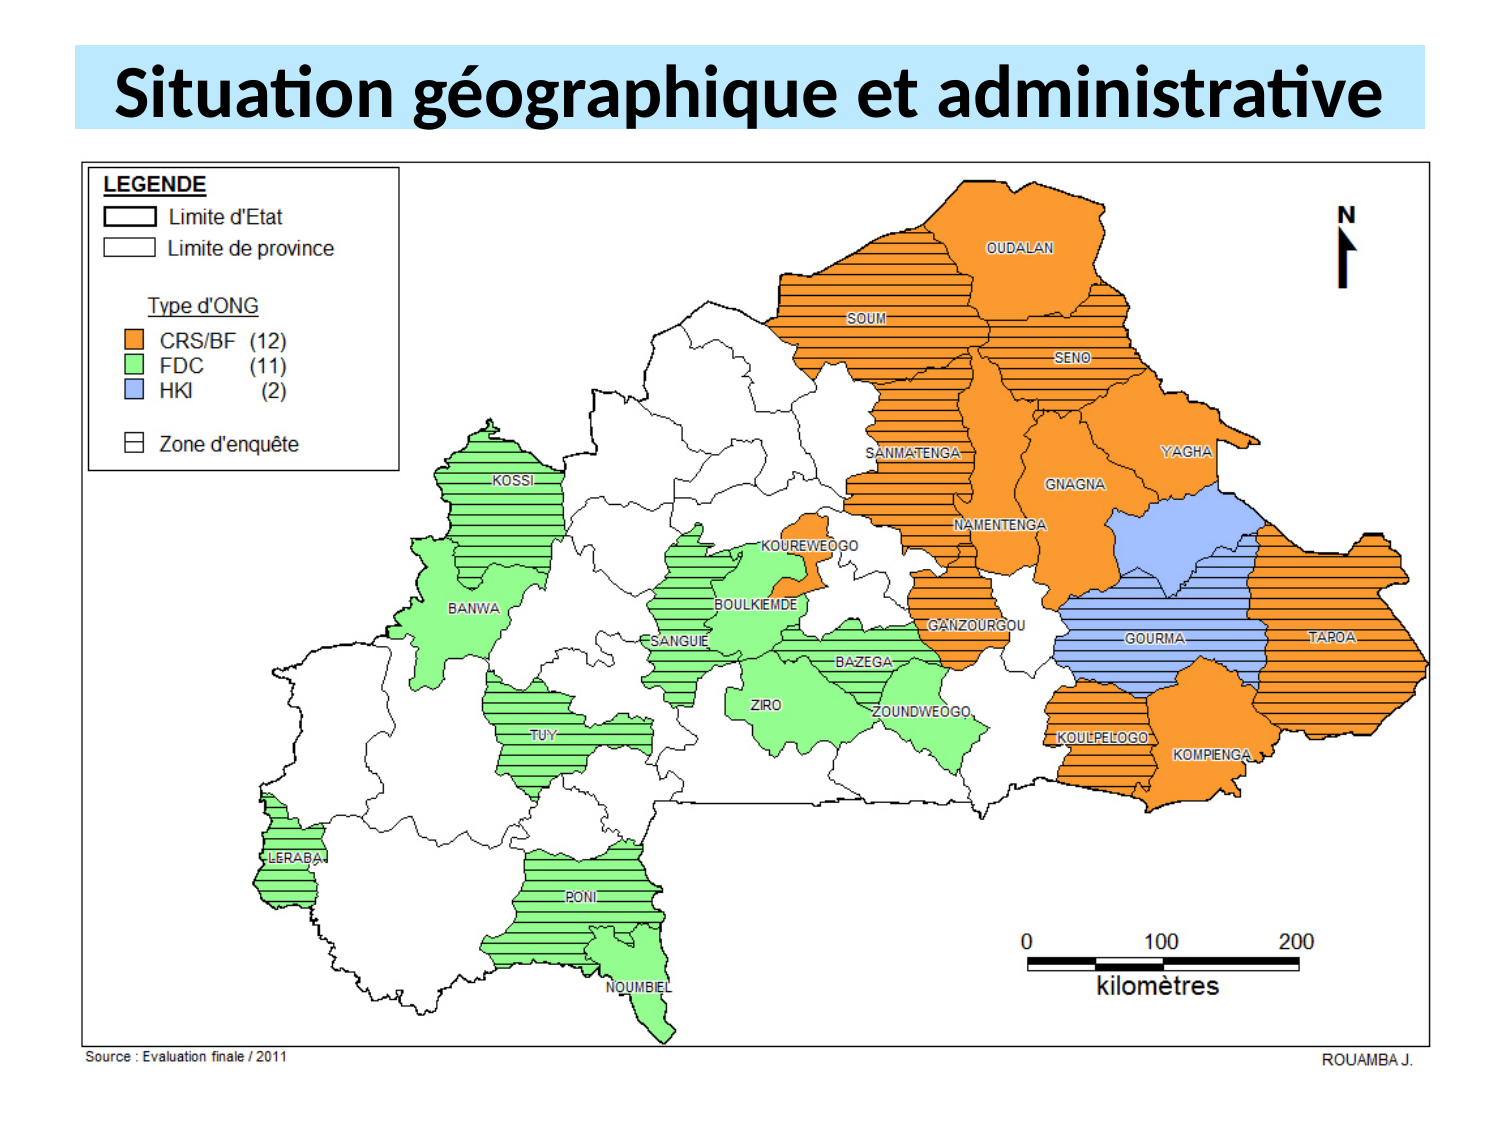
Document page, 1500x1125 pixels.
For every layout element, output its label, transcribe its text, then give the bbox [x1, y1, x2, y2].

picture [70, 152, 1440, 1079]
title Situation géographique et administrative [75, 45, 1425, 129]
